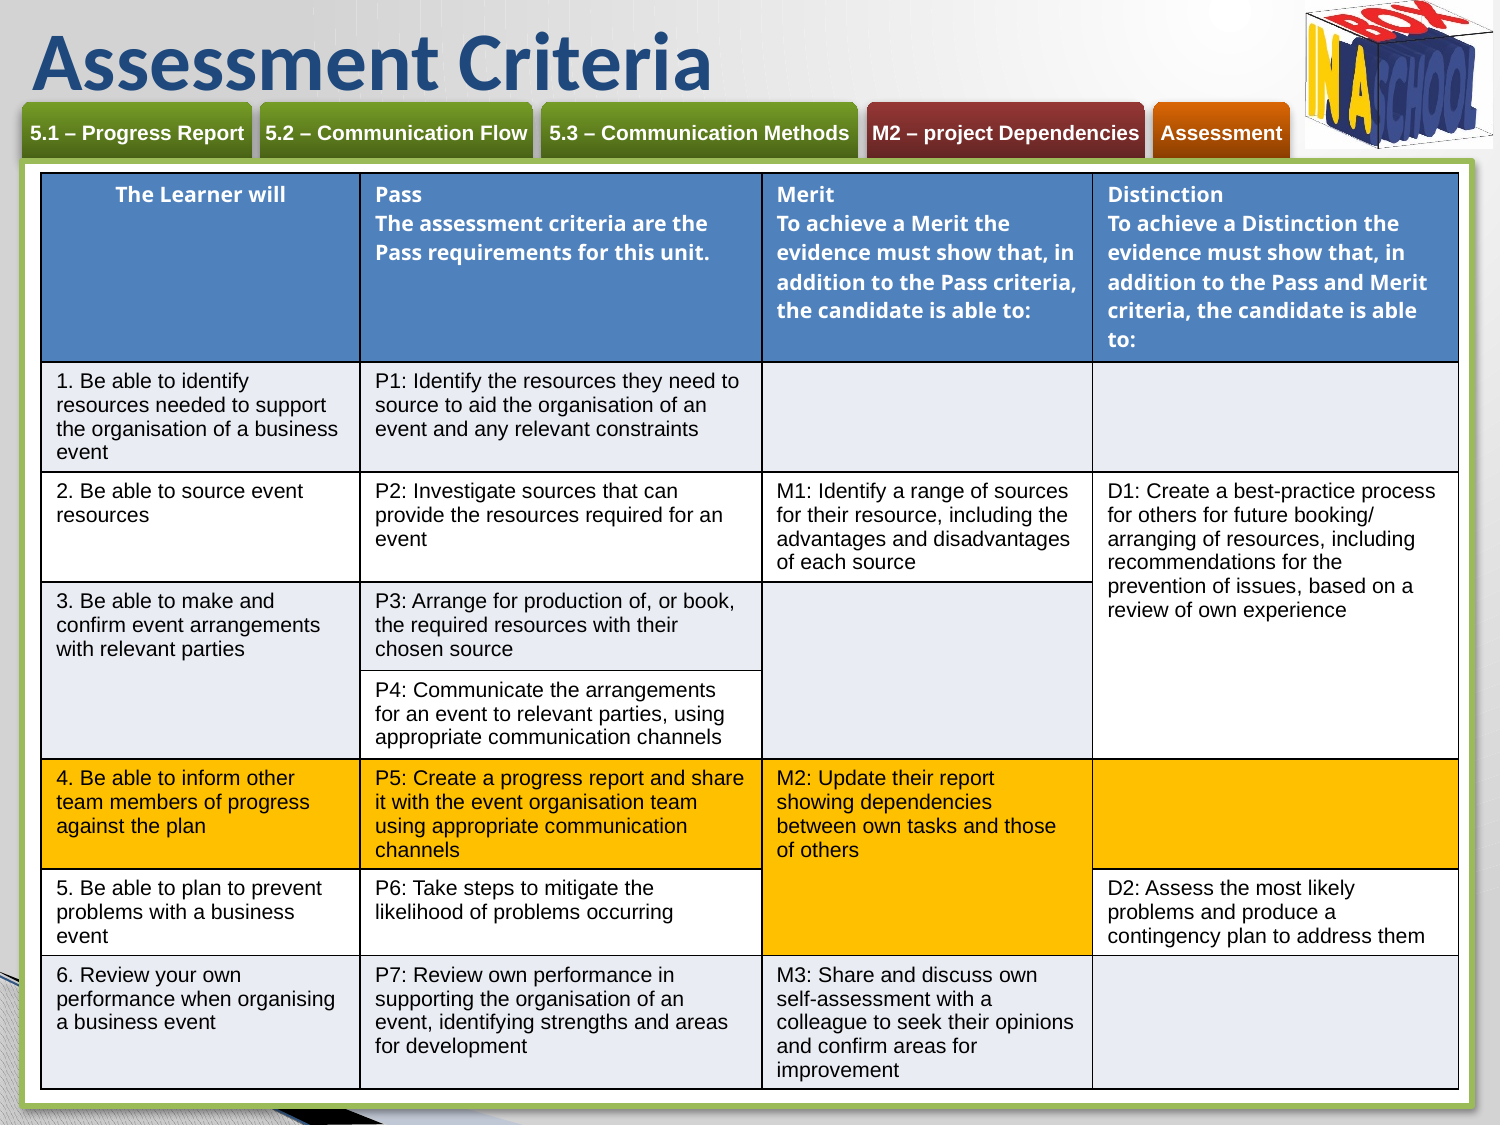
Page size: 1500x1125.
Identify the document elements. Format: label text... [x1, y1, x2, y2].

table_cell 1. Be able to identify resources needed to support the organisation of a business event [42, 363, 359, 471]
table_cell 4. Be able to inform other team members of progress against the plan [42, 760, 359, 868]
table_cell P4: Communicate the arrangements for an event to relevant parties, using appropriate communication channels [361, 671, 761, 758]
table_cell P7: Review own performance in supporting the organisation of an event, identifying strengths and areas for development [361, 956, 761, 1088]
table_cell P2: Investigate sources that can provide the resources required for an event [361, 473, 761, 581]
table_cell [763, 583, 1092, 758]
table_cell [763, 363, 1092, 471]
table_header The Learner will [42, 174, 359, 361]
table_cell M3: Share and discuss own self-assessment with a colleague to seek their opinions and confirm areas for improvement [763, 956, 1092, 1088]
table_header Pass The assessment criteria are the Pass requirements for this unit. [361, 174, 761, 361]
table_header Distinction To achieve a Distinction the evidence must show that, in addition to the Pass and Merit criteria, the candidate is able to: [1093, 174, 1458, 361]
table_cell P1: Identify the resources they need to source to aid the organisation of an event and any relevant constraints [361, 363, 761, 471]
title Assessment Criteria [17, 0, 1282, 114]
table_cell 2. Be able to source event resources [42, 473, 359, 581]
table_cell [1093, 760, 1458, 868]
table_cell D1: Create a best-practice process for others for future booking/ arranging of resources, including recommendations for the prevention of issues, based on a review of own experience [1093, 473, 1458, 758]
table_cell 5. Be able to plan to prevent problems with a business event [42, 870, 359, 955]
table_cell [1093, 956, 1458, 1088]
table_cell P3: Arrange for production of, or book, the required resources with their chosen source [361, 583, 761, 670]
table_cell P6: Take steps to mitigate the likelihood of problems occurring [361, 870, 761, 955]
table_cell [1093, 363, 1458, 471]
table_cell P5: Create a progress report and share it with the event organisation team using appropriate communication channels [361, 760, 761, 868]
table_cell 6. Review your own performance when organising a business event [42, 956, 359, 1088]
table_cell M2: Update their report showing dependencies between own tasks and those of others [763, 760, 1092, 955]
picture [281, 1114, 303, 1125]
table_cell 3. Be able to make and confirm event arrangements with relevant parties [42, 583, 359, 758]
table_cell M1: Identify a range of sources for their resource, including the advantages and disadvantages of each source [763, 473, 1092, 581]
table_cell D2: Assess the most likely problems and produce a contingency plan to address them [1093, 870, 1458, 955]
picture [1305, 0, 1494, 149]
table_header Merit To achieve a Merit the evidence must show that, in addition to the Pass criteria, the candidate is able to: [763, 174, 1092, 361]
